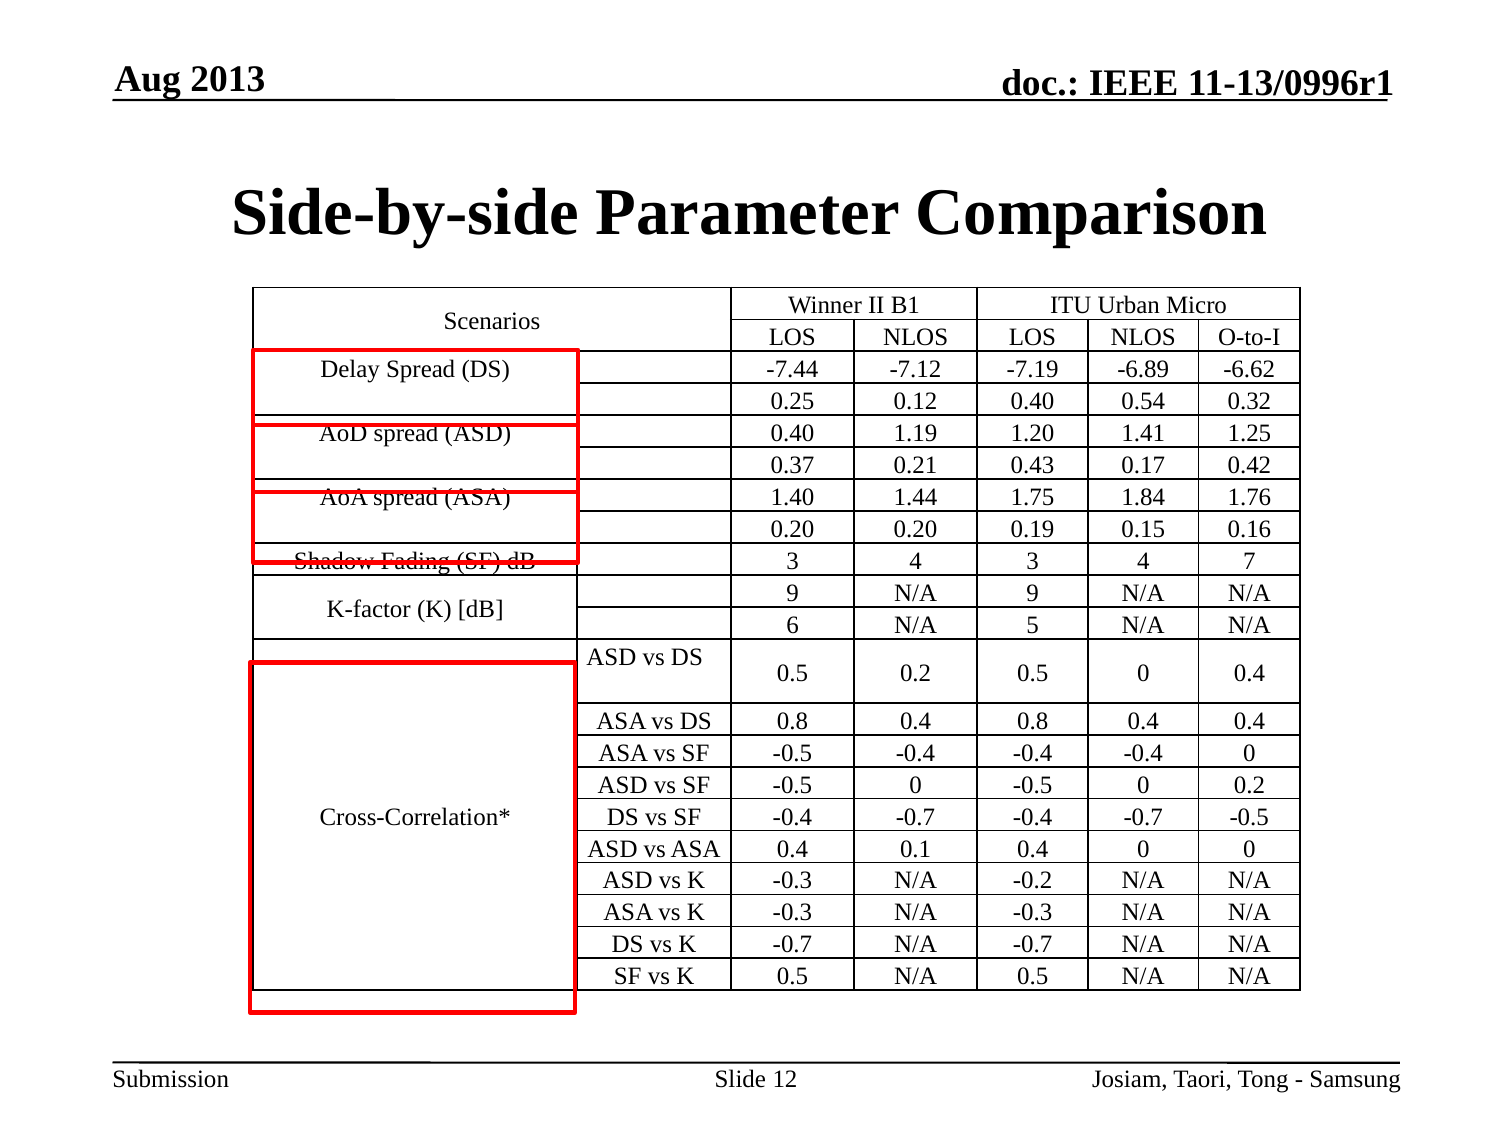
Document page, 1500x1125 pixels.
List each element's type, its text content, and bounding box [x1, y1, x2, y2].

text_box [253, 349, 579, 424]
slide_number Slide 12 [712, 1061, 800, 1123]
text_box [253, 424, 579, 492]
text_box [249, 662, 575, 1013]
footer Josiam, Taori, Tong - Samsung [1007, 1061, 1402, 1093]
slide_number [114, 54, 493, 100]
title Side-by-side Parameter Comparison [112, 112, 1388, 304]
text_box [253, 492, 579, 563]
